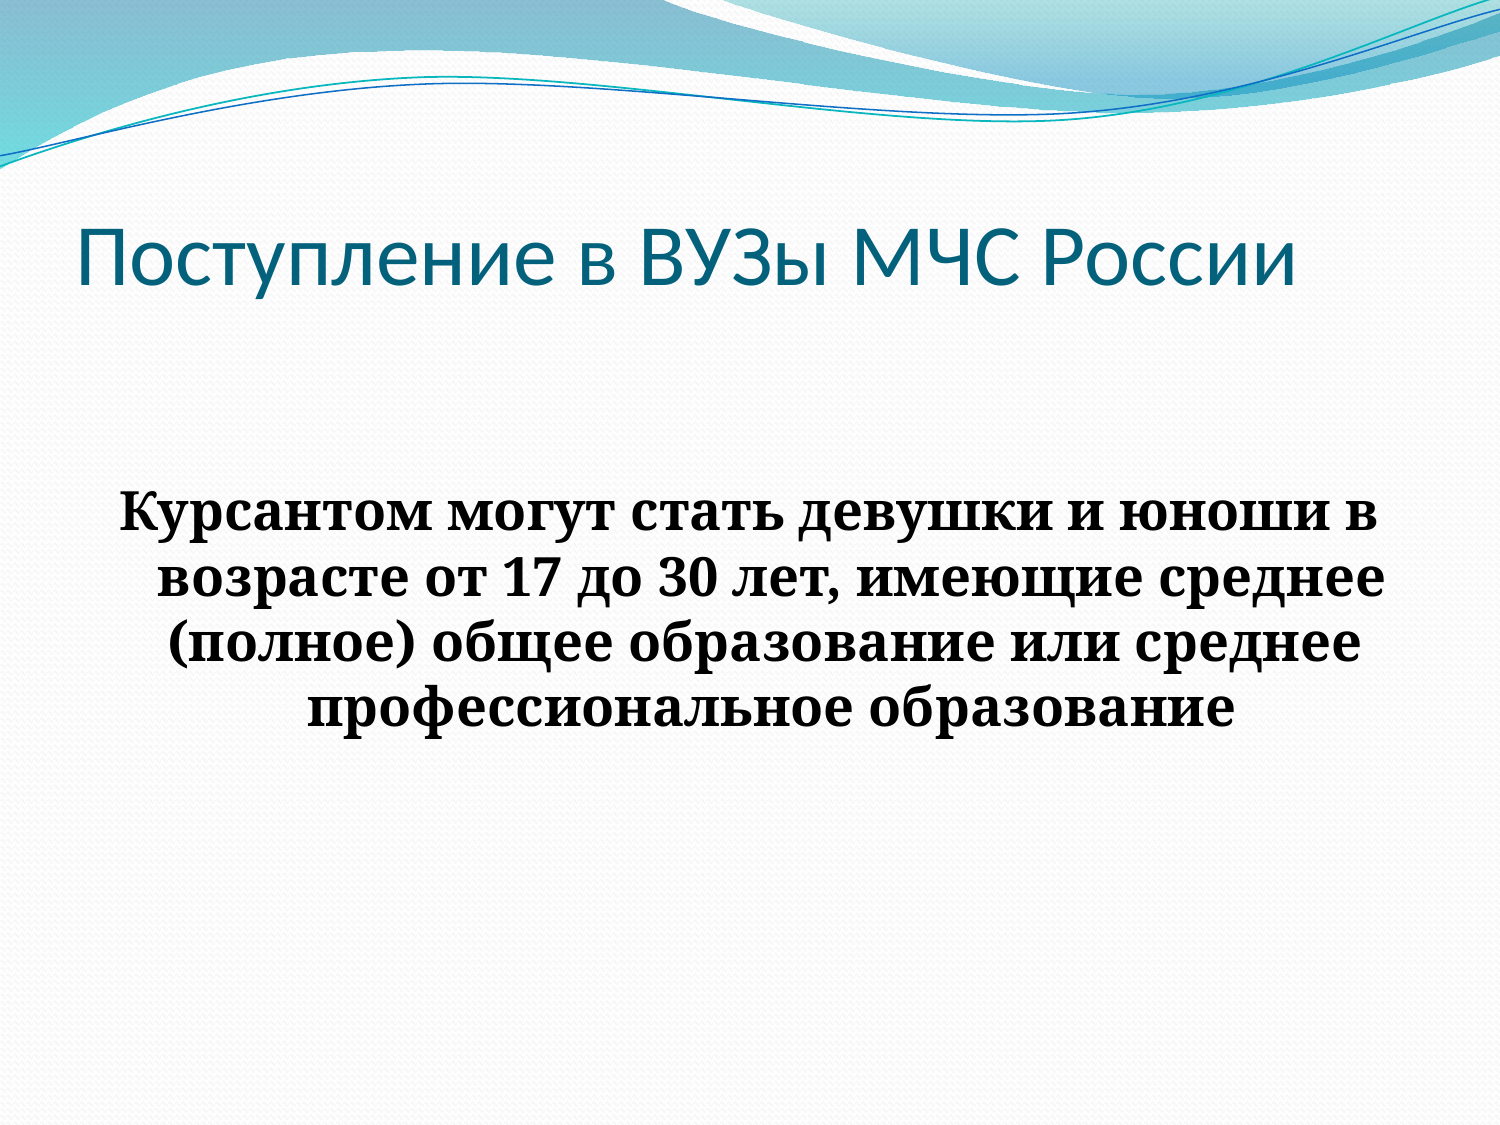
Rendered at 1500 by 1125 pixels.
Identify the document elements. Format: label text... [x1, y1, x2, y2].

title Поступление в ВУЗы МЧС России [75, 115, 1425, 303]
list Курсантом могут стать девушки и юноши в возрасте от 17 до 30 лет, имеющие среднее (полное) общее образование или среднее профессиональное образование [75, 317, 1425, 1038]
